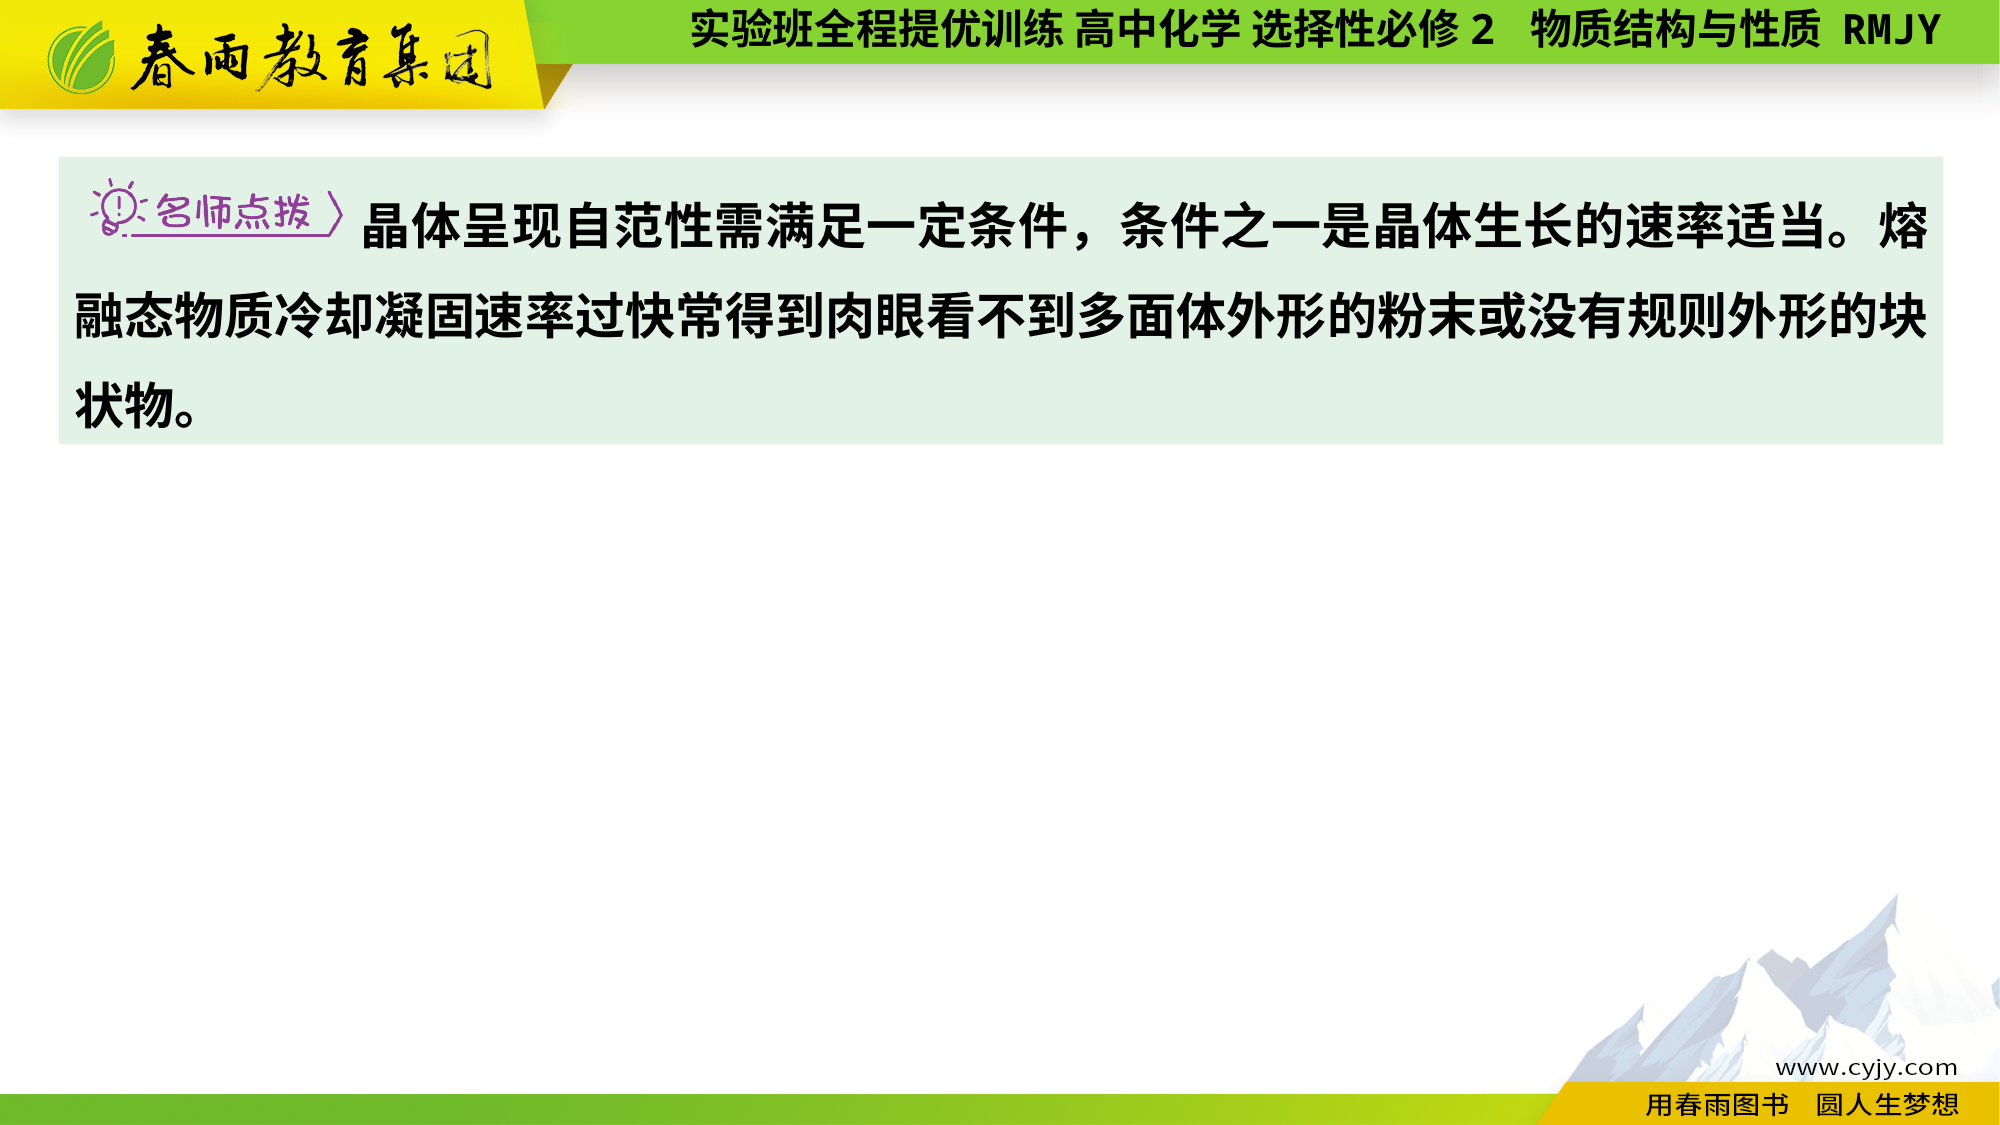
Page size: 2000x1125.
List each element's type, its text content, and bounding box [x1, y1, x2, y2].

list 晶体呈现自范性需满足一定条件，条件之一是晶体生长的速率适当。熔融态物质冷却凝固速率过快常得到肉眼看不到多面体外形的粉末或没有规则外形的块状物。 [59, 156, 1944, 445]
picture [0, 0, 2000, 1125]
